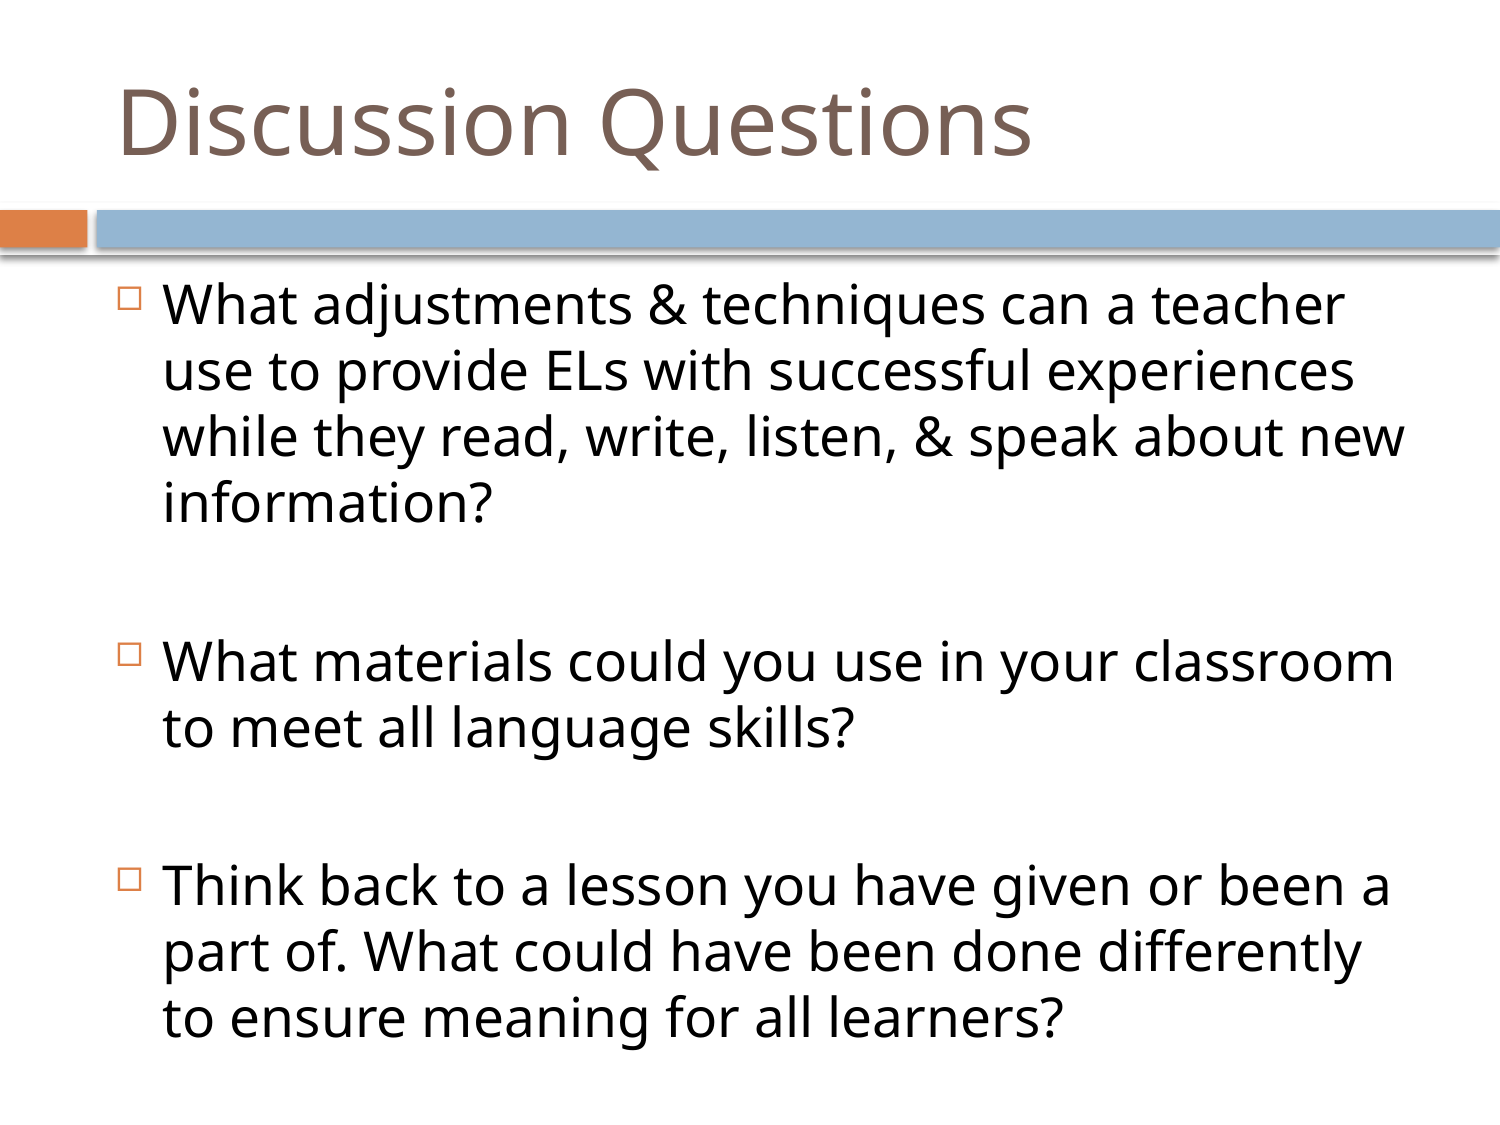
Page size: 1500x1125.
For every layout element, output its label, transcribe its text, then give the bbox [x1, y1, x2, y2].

list What adjustments & techniques can a teacher use to provide ELs with successful experiences while they read, write, listen, & speak about new information? What materials could you use in your classroom to meet all language skills? Think back to a lesson you have given or been a part of. What could have been done differently to ensure meaning for all learners? [100, 262, 1438, 1063]
title Discussion Questions [100, 37, 1438, 200]
